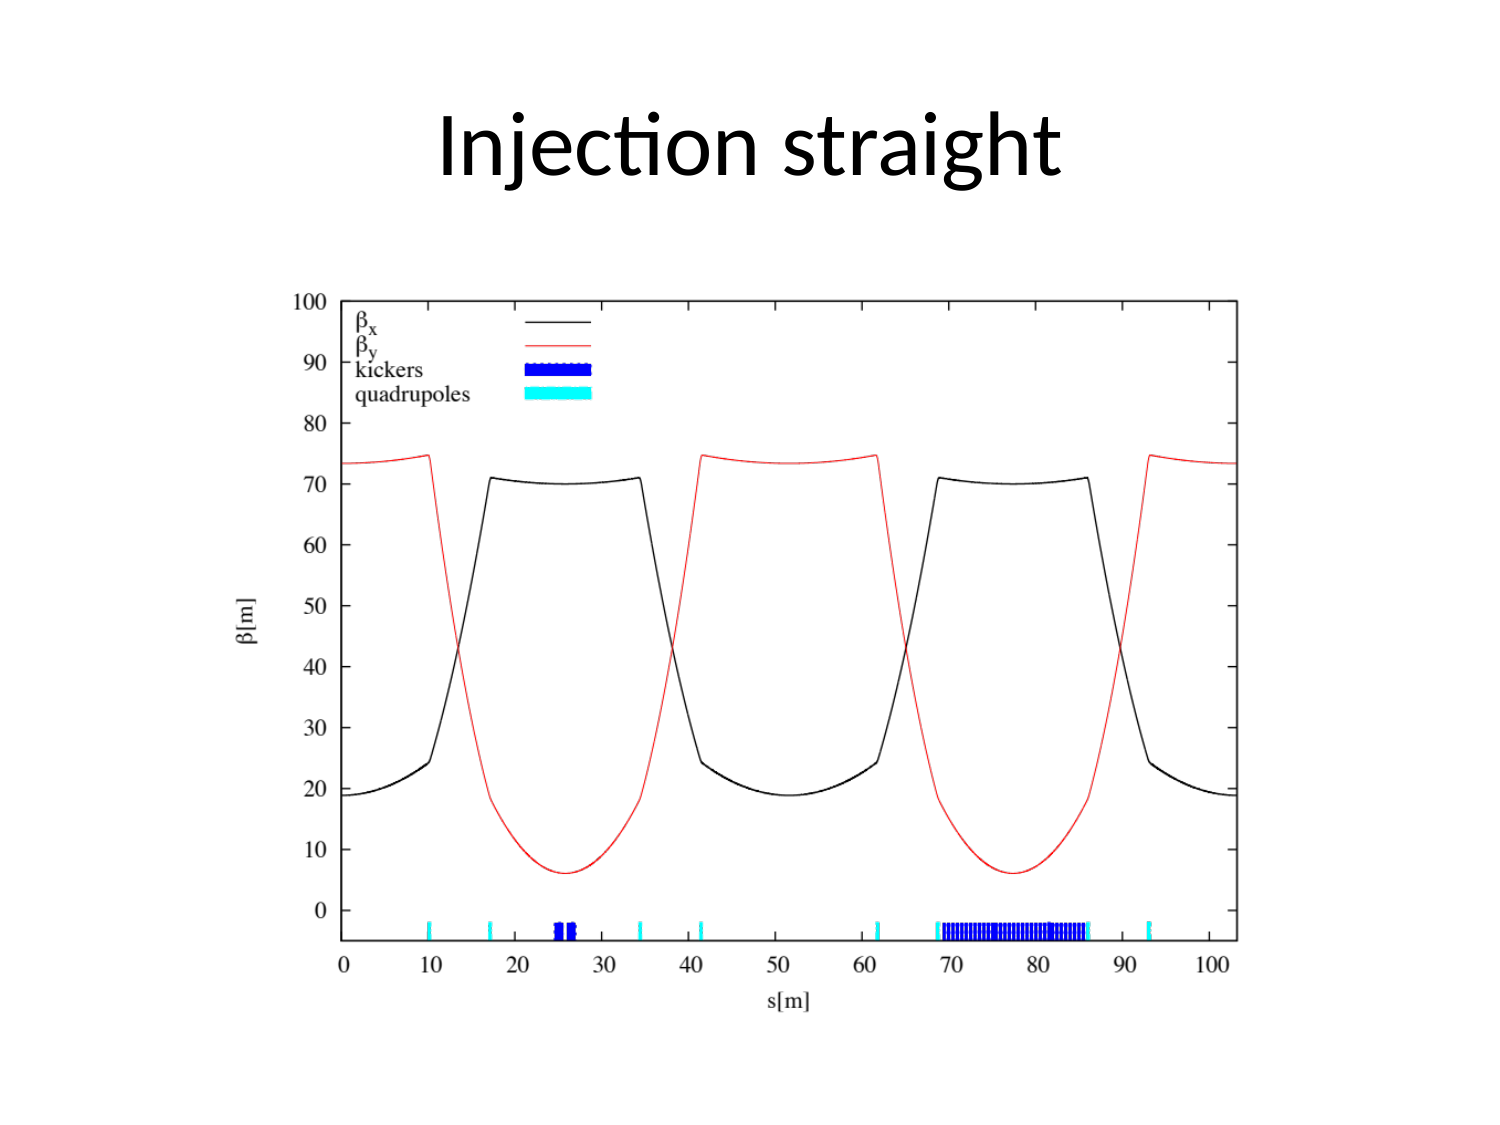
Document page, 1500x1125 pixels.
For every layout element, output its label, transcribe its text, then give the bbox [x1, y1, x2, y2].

picture [137, 198, 1303, 1100]
title Injection straight [75, 45, 1425, 233]
